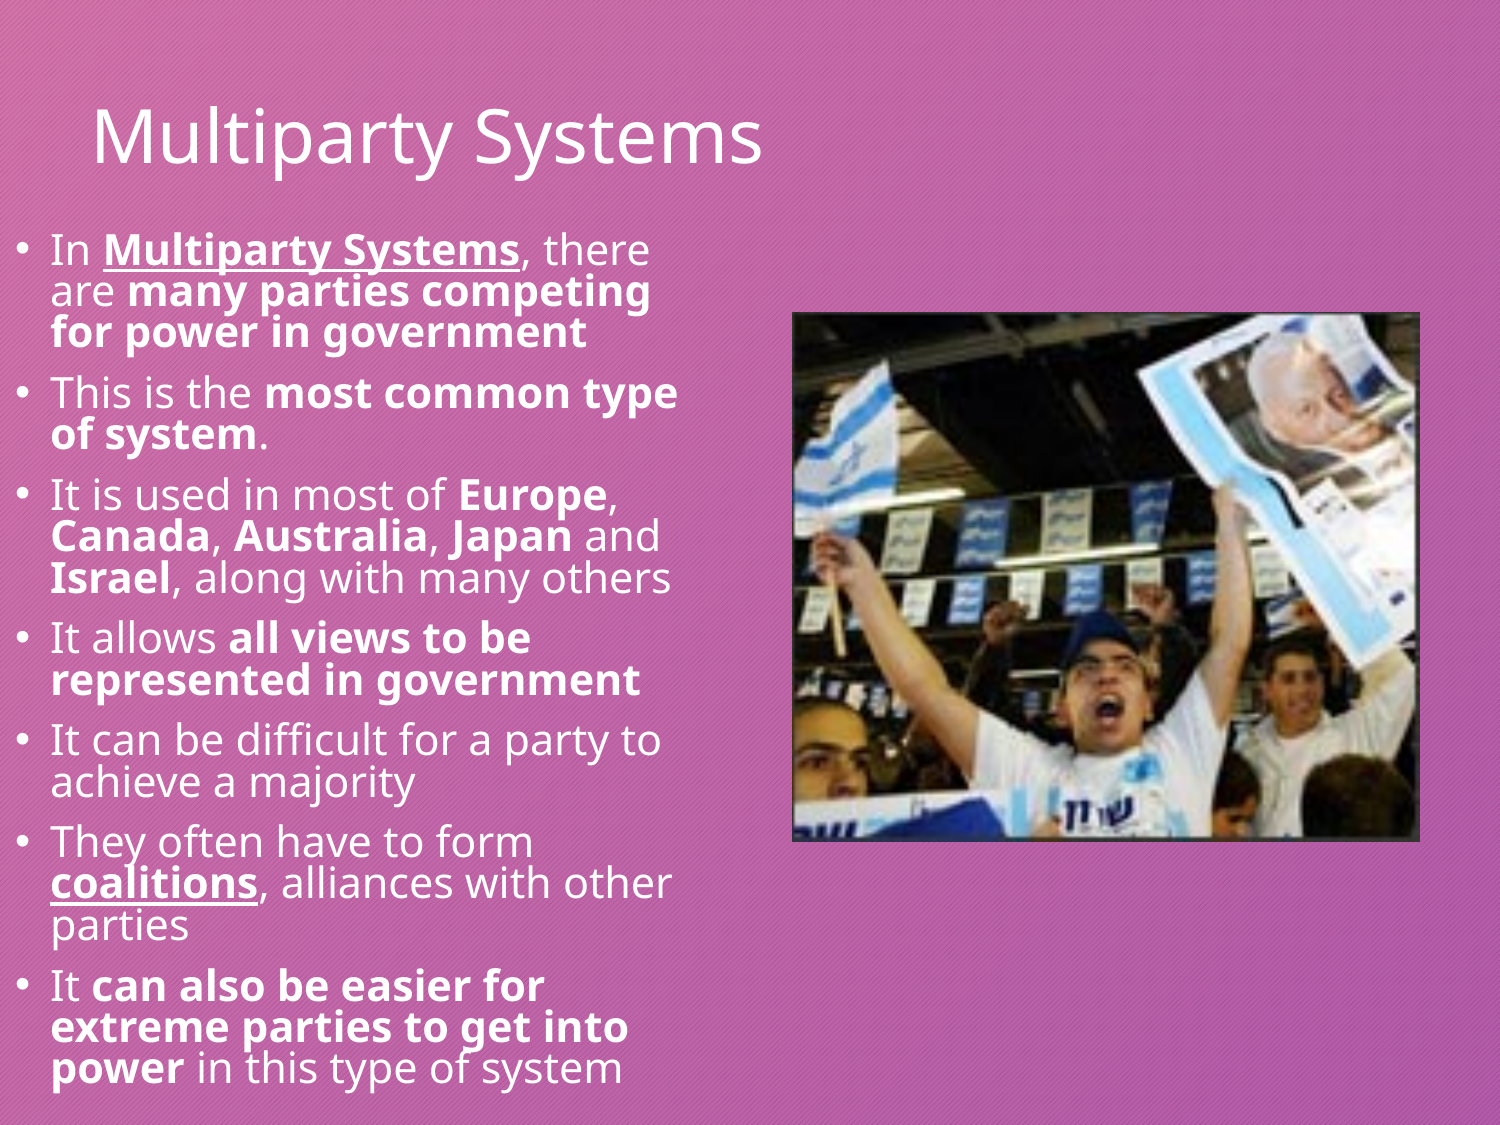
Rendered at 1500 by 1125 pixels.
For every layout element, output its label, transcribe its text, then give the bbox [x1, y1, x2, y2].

list In Multiparty Systems, there are many parties competing for power in government This is the most common type of system. It is used in most of Europe, Canada, Australia, Japan and Israel, along with many others It allows all views to be represented in government It can be difficult for a party to achieve a majority They often have to form coalitions, alliances with other parties It can also be easier for extreme parties to get into power in this type of system [0, 224, 738, 1100]
title Multiparty Systems [75, 45, 1425, 233]
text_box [792, 312, 1420, 842]
